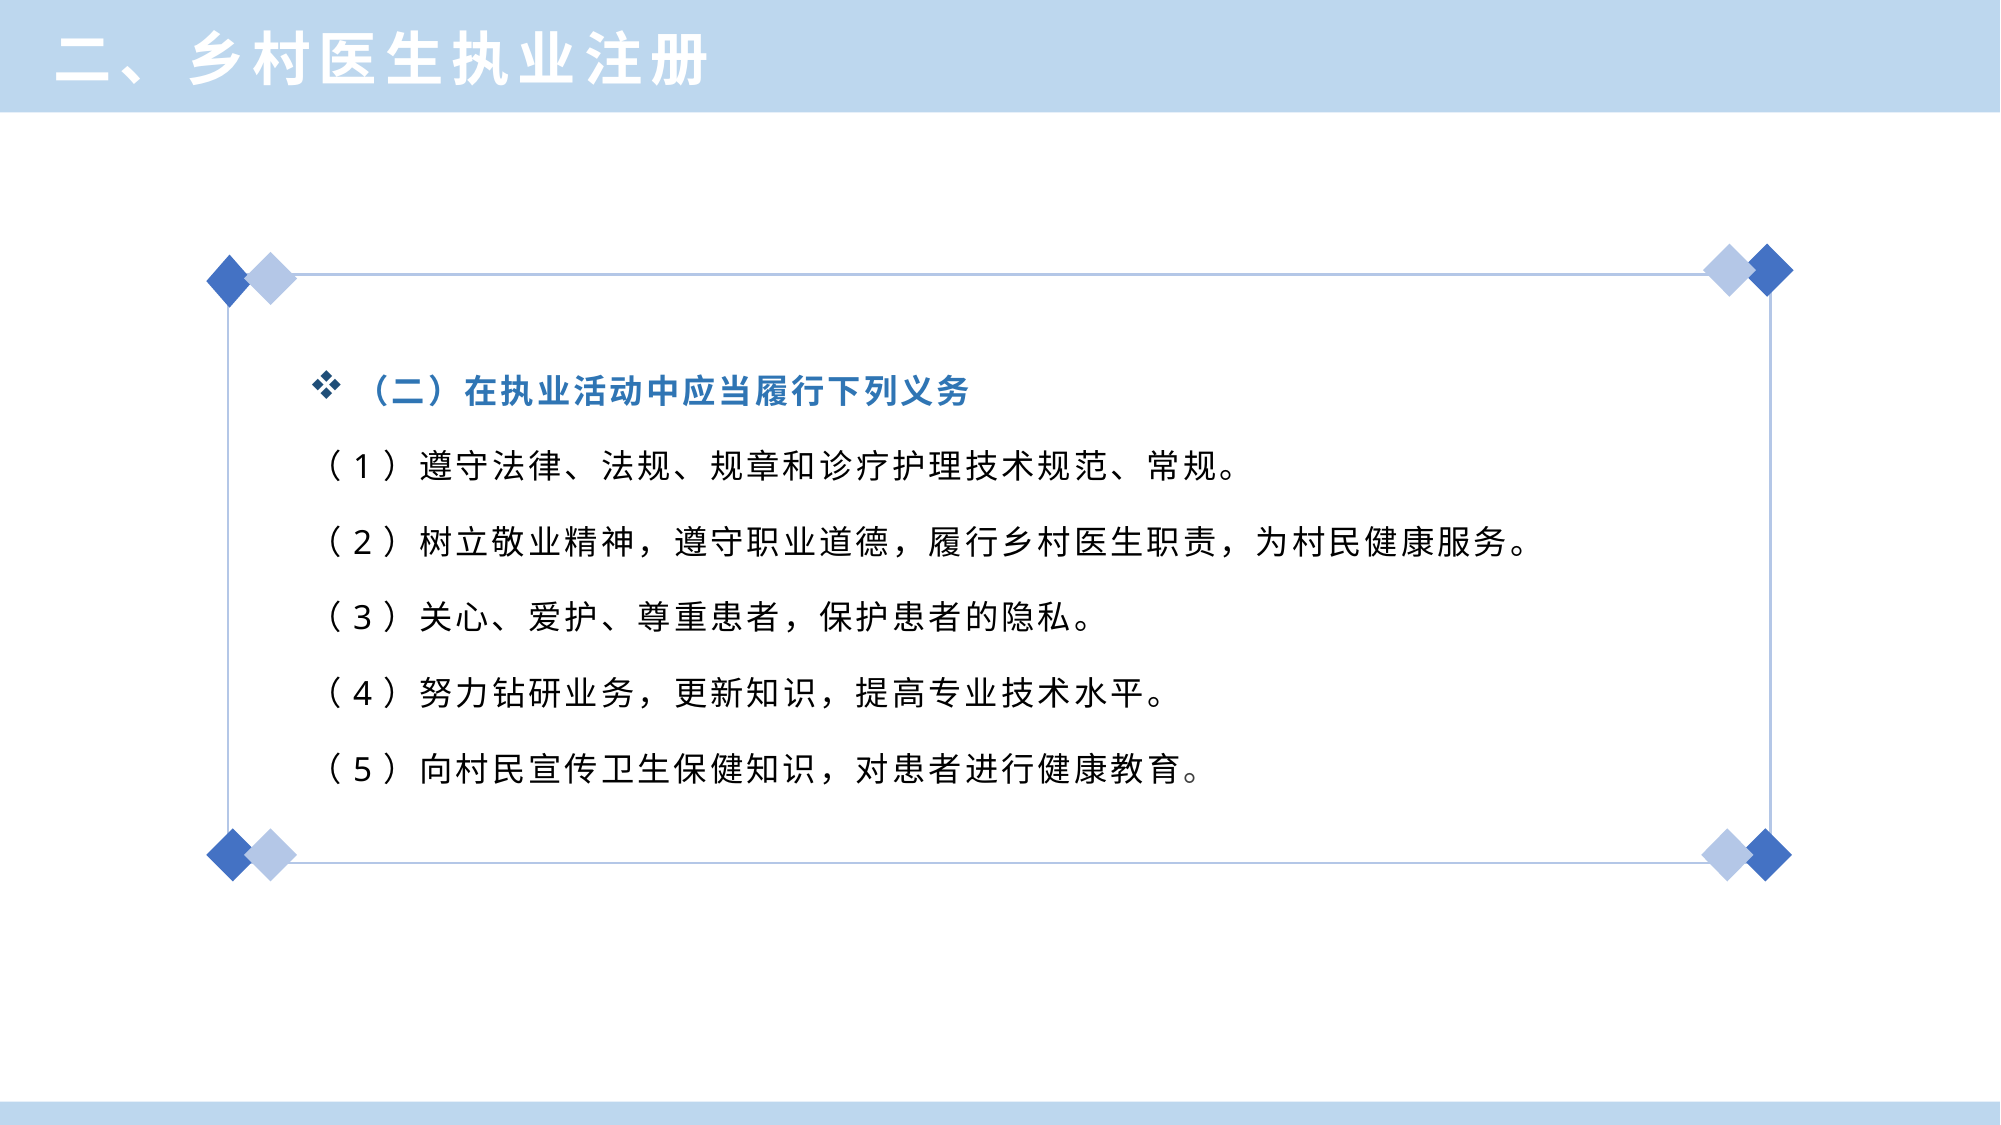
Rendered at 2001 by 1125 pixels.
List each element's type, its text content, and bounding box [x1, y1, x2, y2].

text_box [206, 243, 1794, 882]
text_box 二、乡村医生执业注册 [41, 16, 722, 98]
